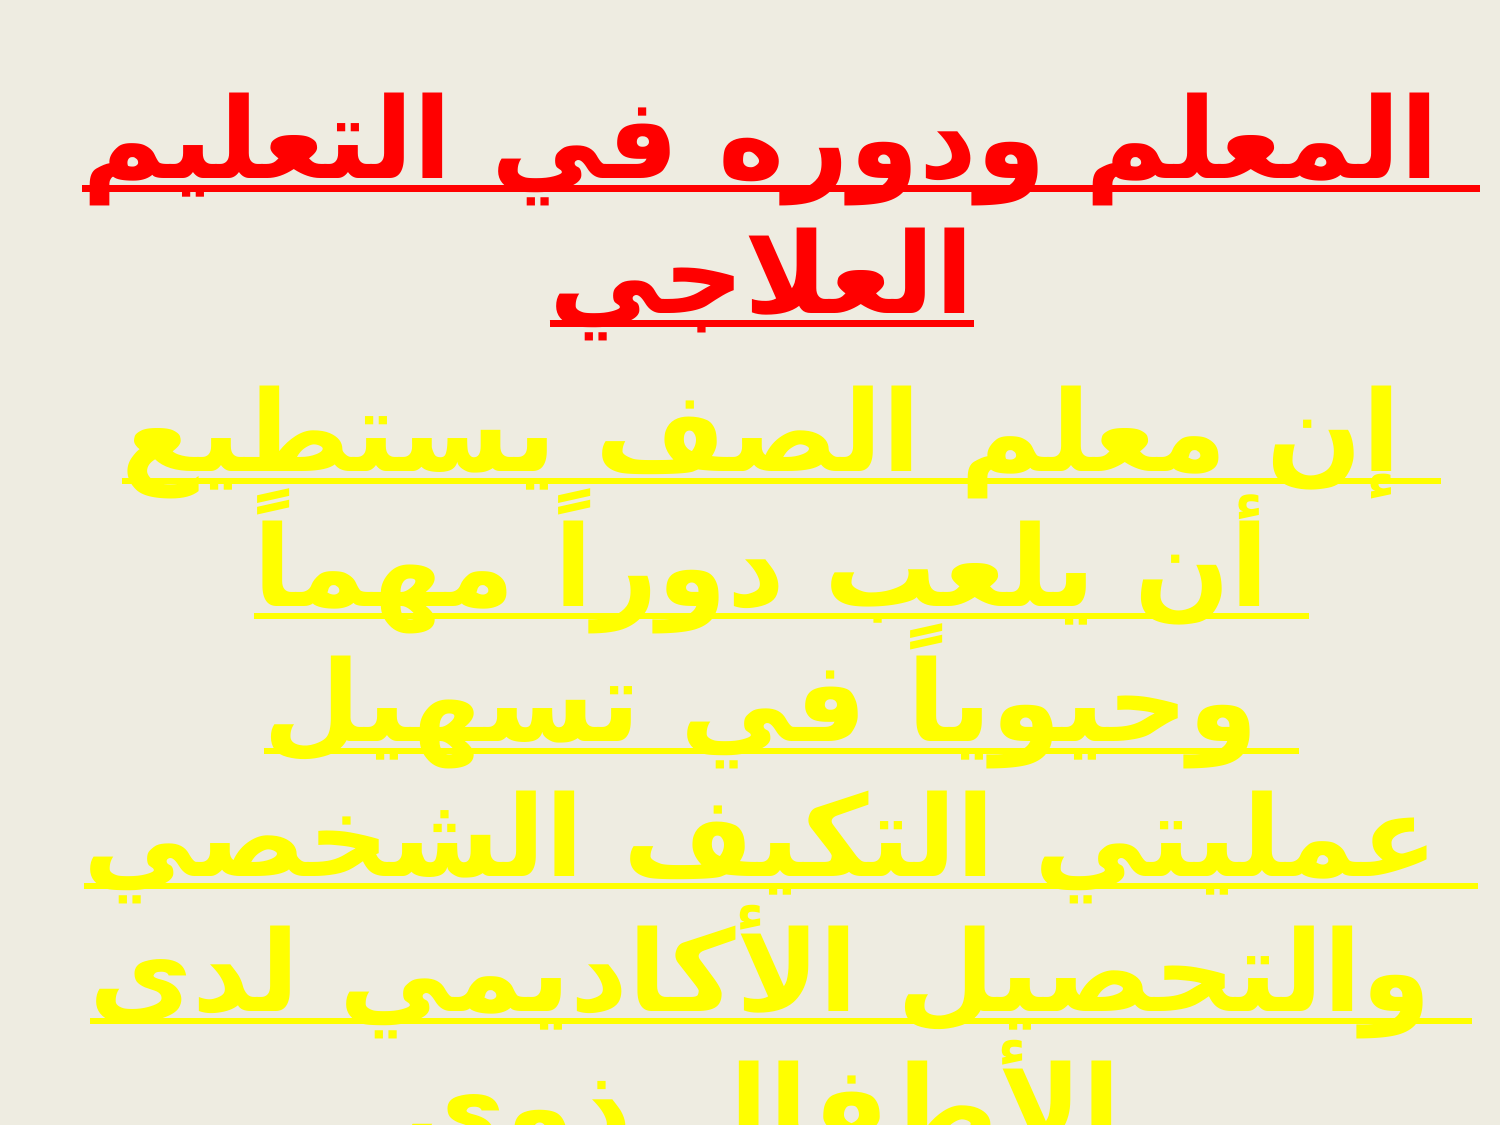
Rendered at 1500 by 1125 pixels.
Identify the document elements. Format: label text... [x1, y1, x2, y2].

subtitle المعلم ودوره في التعليم العلاجي إن معلم الصف يستطيع أن يلعب دوراً مهماً وحيوياً في تسهيل عمليتي التكيف الشخصي والتحصيل الأكاديمي لدى الأطفال ذوي الاضطرابات اللغوية على النحو التالي : [58, 58, 1465, 1055]
